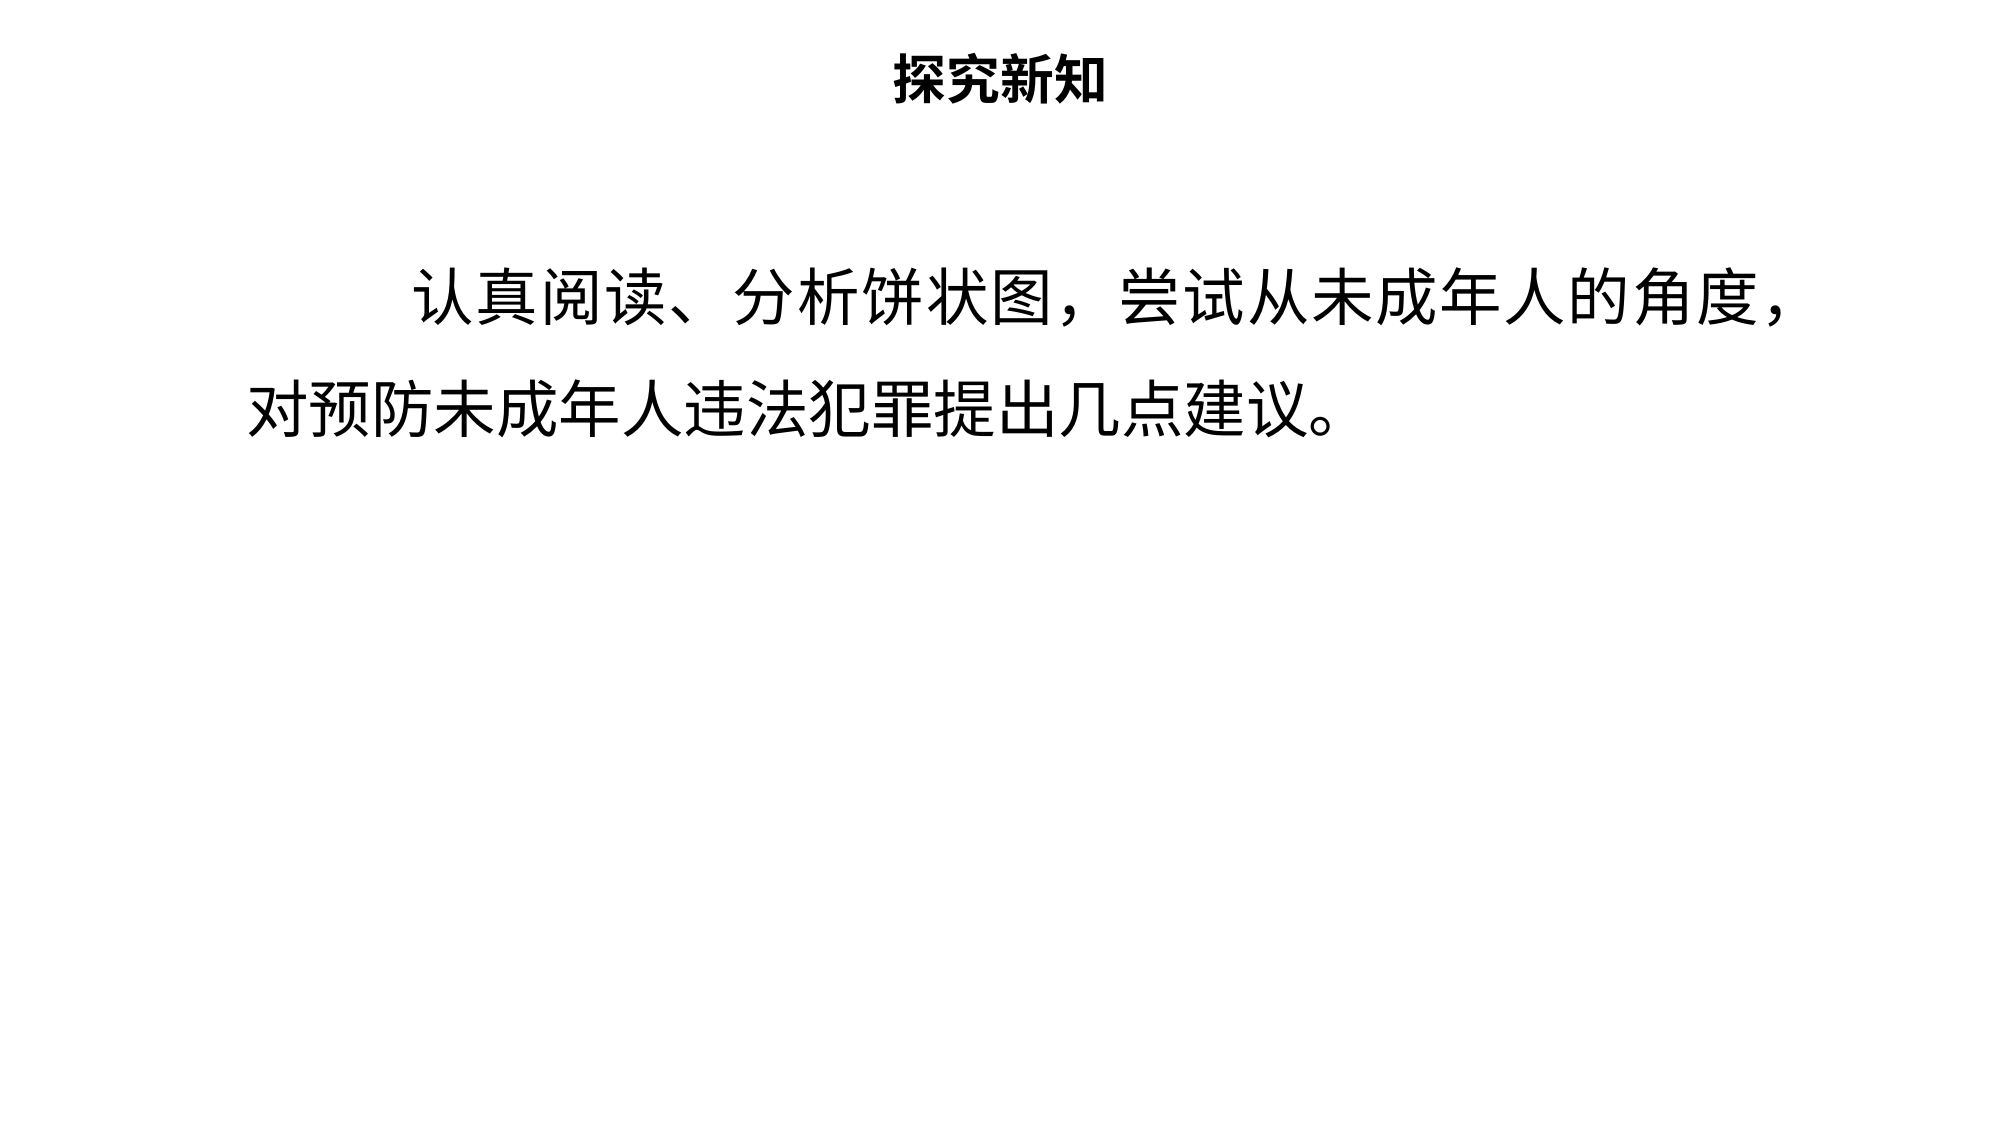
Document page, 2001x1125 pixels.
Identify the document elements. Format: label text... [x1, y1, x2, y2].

title 探究新知 [193, 38, 1808, 119]
text_box 认真阅读、分析饼状图，尝试从未成年人的角度，对预防未成年人违法犯罪提出几点建议。 [231, 213, 1776, 566]
